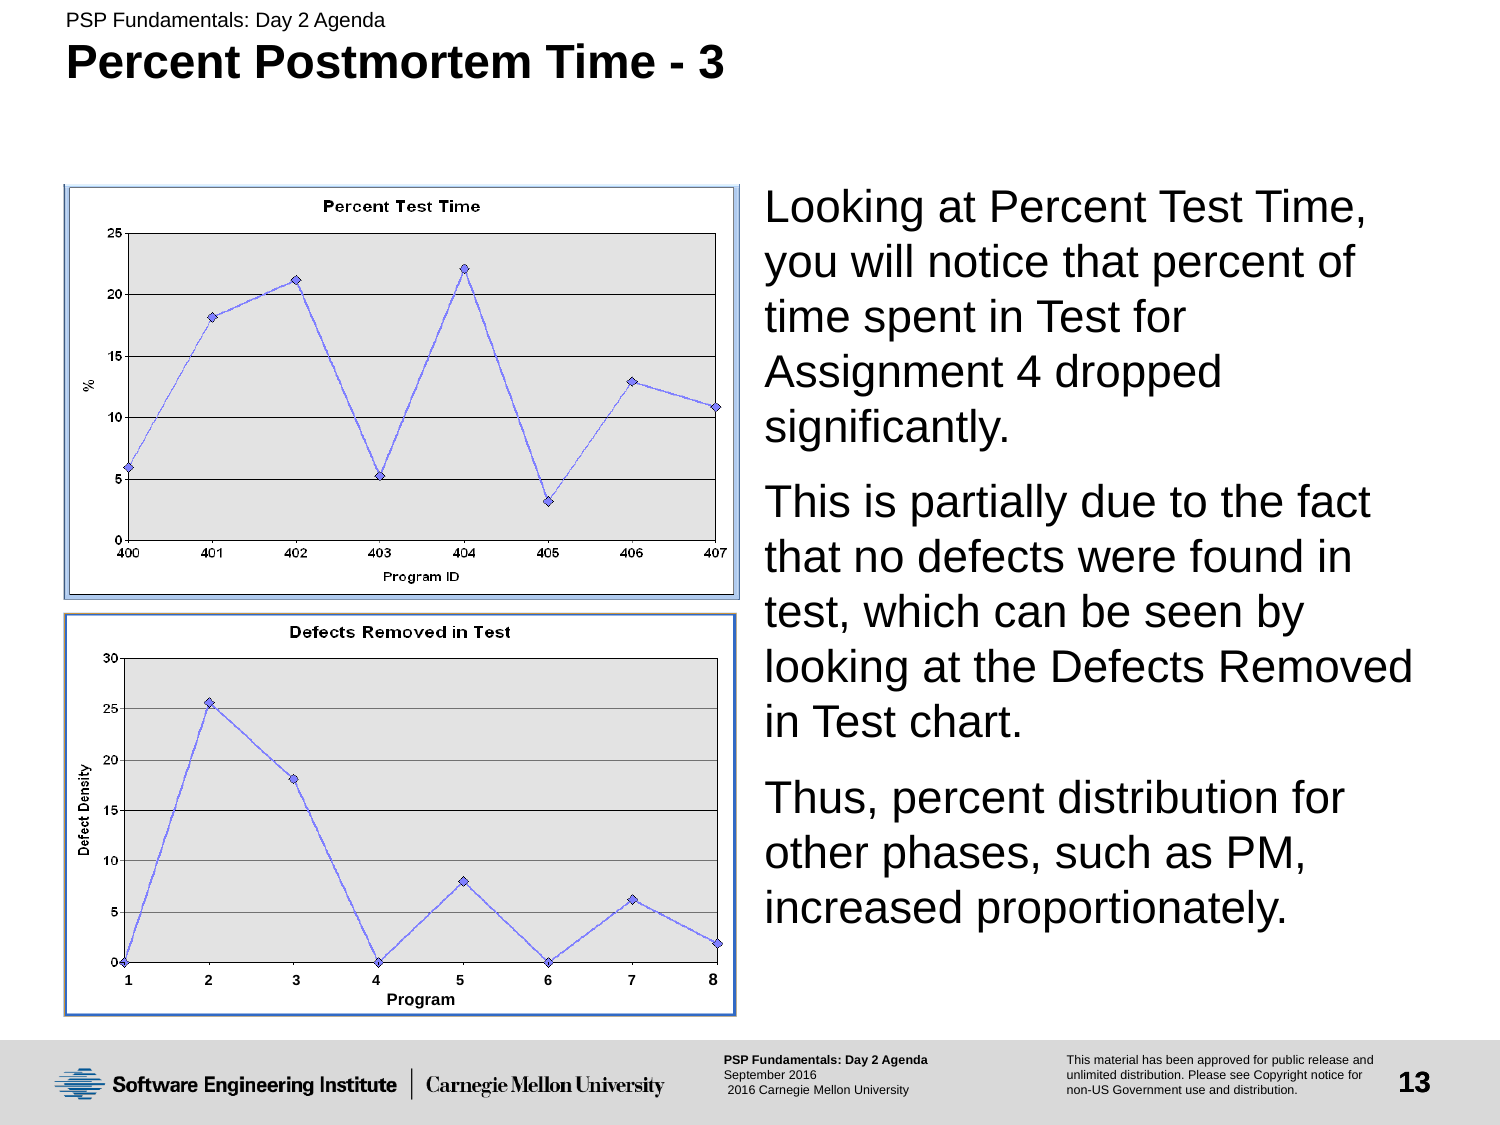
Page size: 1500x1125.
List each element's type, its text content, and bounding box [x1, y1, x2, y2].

picture [63, 184, 740, 600]
picture [46, 1061, 673, 1104]
list Looking at Percent Test Time, you will notice that percent of time spent in Test for Assignment 4 dropped significantly. This is partially due to the fact that no defects were found in test, which can be seen by looking at the Defects Removed in Test chart. Thus, percent distribution for other phases, such as PM, increased proportionately. [764, 176, 1432, 1014]
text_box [63, 612, 737, 1018]
title Percent Postmortem Time - 3 [65, 37, 1430, 148]
